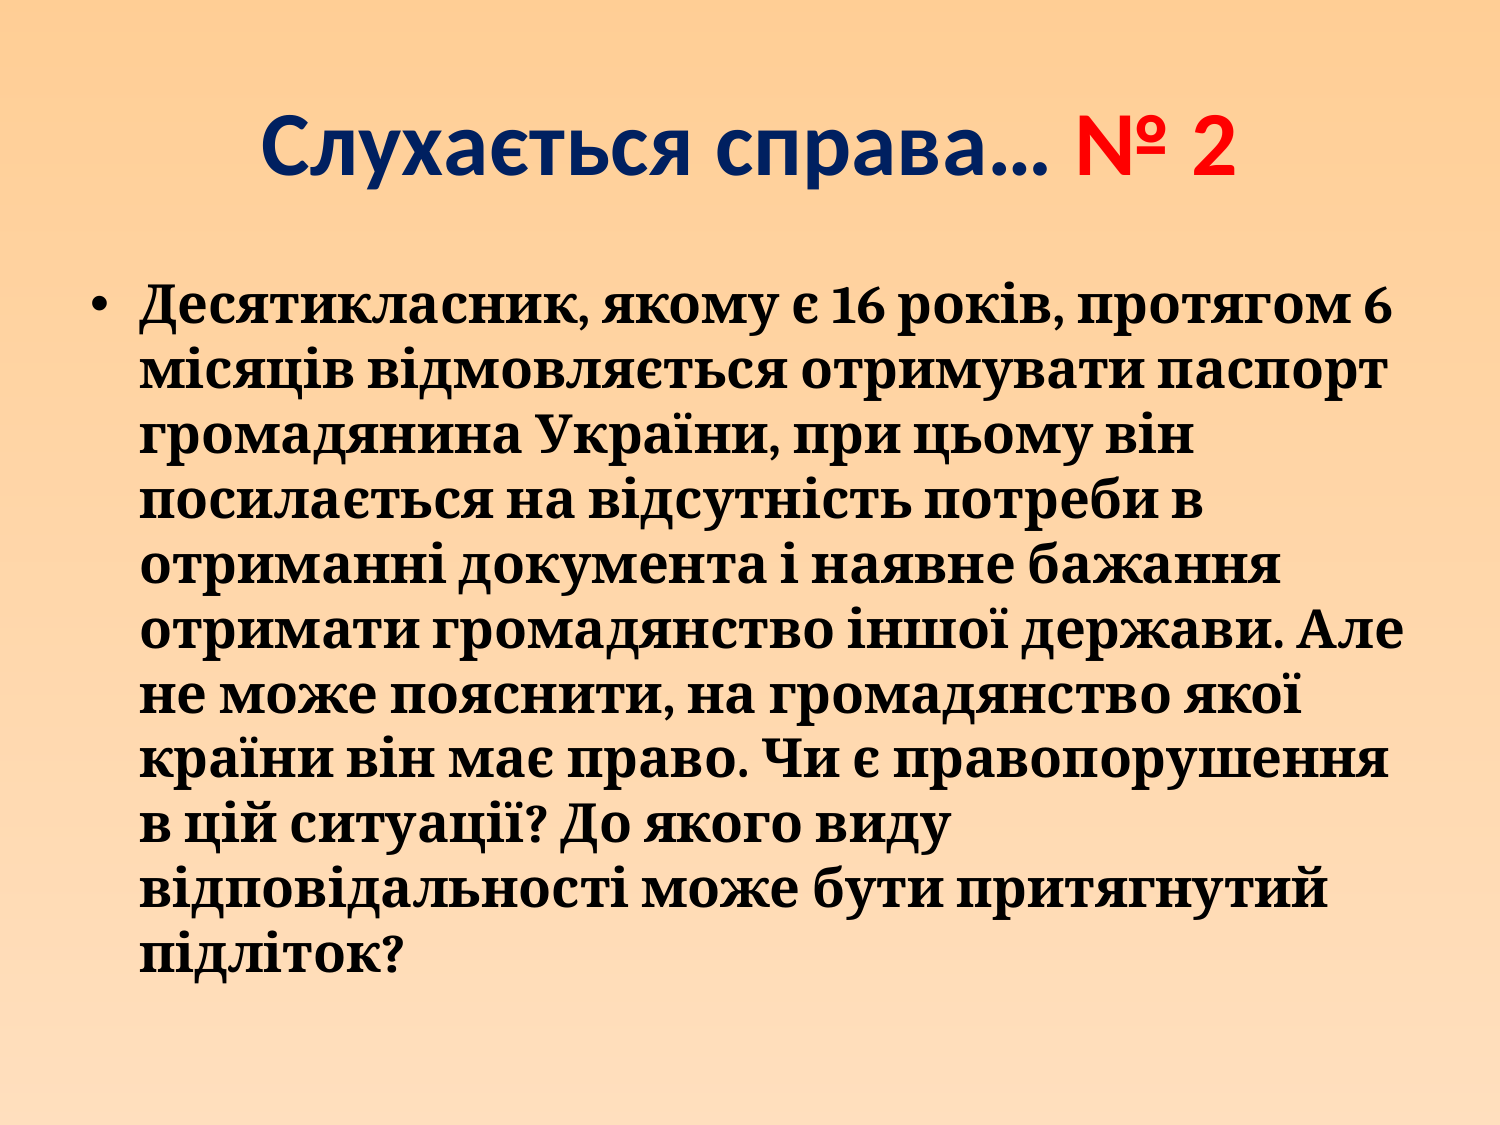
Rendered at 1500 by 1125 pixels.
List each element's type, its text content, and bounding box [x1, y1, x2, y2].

title Слухається справа… № 2 [75, 45, 1425, 233]
list Десятикласник, якому є 16 років, протягом 6 місяців відмовляється отримувати паспорт громадянина України, при цьому він посилається на відсутність потреби в отриманні документа і наявне бажання отримати громадянство іншої держави. Але не може пояснити, на громадянство якої країни він має право. Чи є правопорушення в цій ситуації? До якого виду відповідальності може бути притягнутий підліток? [75, 262, 1425, 1005]
